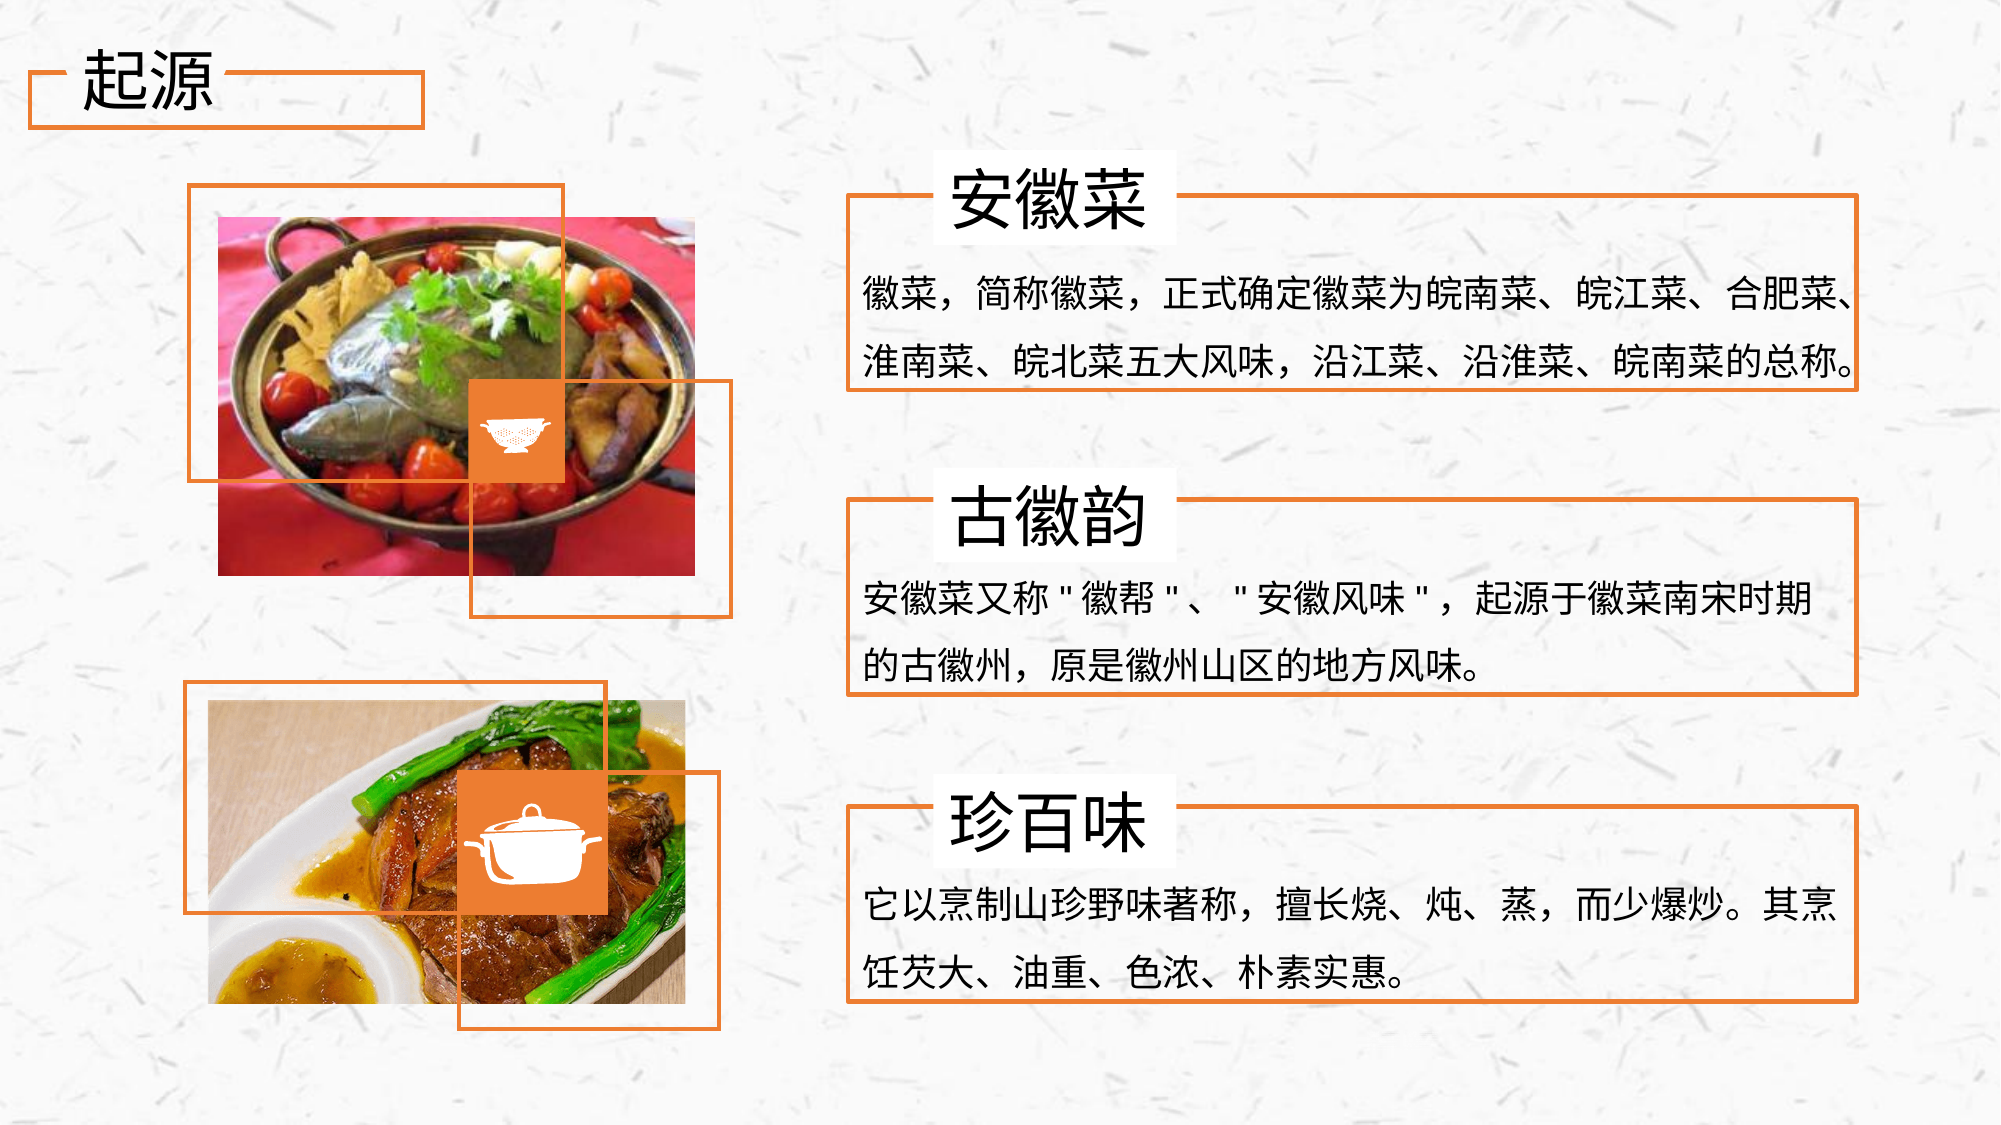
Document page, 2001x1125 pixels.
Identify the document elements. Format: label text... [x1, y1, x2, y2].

text_box 安徽菜又称"徽帮"、"安徽风味"，起源于徽菜南宋时期的古徽州，原是徽州山区的地方风味。 [848, 499, 1857, 695]
text_box 徽菜，简称徽菜，正式确定徽菜为皖南菜、皖江菜、合肥菜、淮南菜、皖北菜五大风味，沿江菜、沿淮菜、皖南菜的总称。 [848, 195, 1857, 391]
picture [0, 0, 2001, 1125]
text_box 珍百味 [933, 773, 1177, 869]
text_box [184, 682, 720, 1029]
text_box 安徽菜 [933, 150, 1177, 245]
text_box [30, 0, 424, 128]
text_box 古徽韵 [933, 467, 1177, 563]
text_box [485, 784, 575, 913]
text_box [189, 185, 732, 618]
text_box 它以烹制山珍野味著称，擅长烧、炖、蒸，而少爆炒。其烹饪芡大、油重、色浓、朴素实惠。 [848, 806, 1857, 1002]
